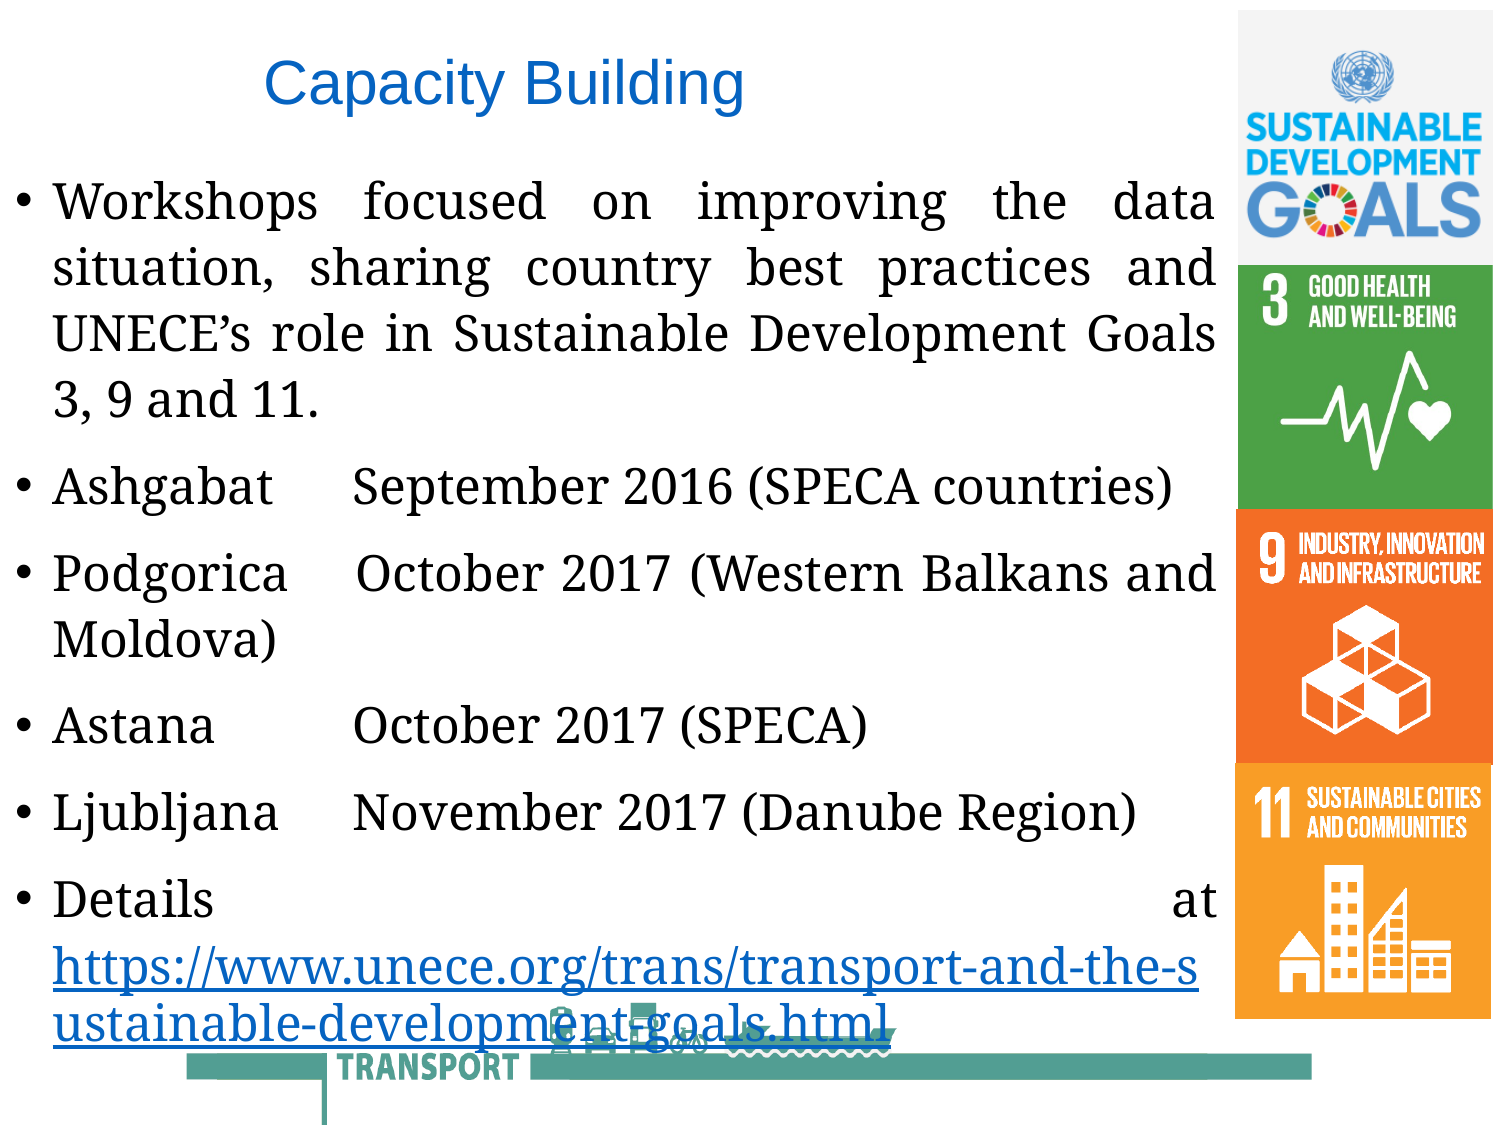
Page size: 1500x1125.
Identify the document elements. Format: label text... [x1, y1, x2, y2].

title Capacity Building [17, 31, 993, 138]
list Workshops focused on improving the data situation, sharing country best practices and UNECE’s role in Sustainable Development Goals 3, 9 and 11. Ashgabat September 2016 (SPECA countries) Podgorica October 2017 (Western Balkans and Moldova) Astana October 2017 (SPECA) Ljubljana November 2017 (Danube Region) Details at https://www.unece.org/trans/transport-and-the-sustainable-development-goals.html [0, 156, 1233, 894]
picture [186, 10, 1493, 1125]
